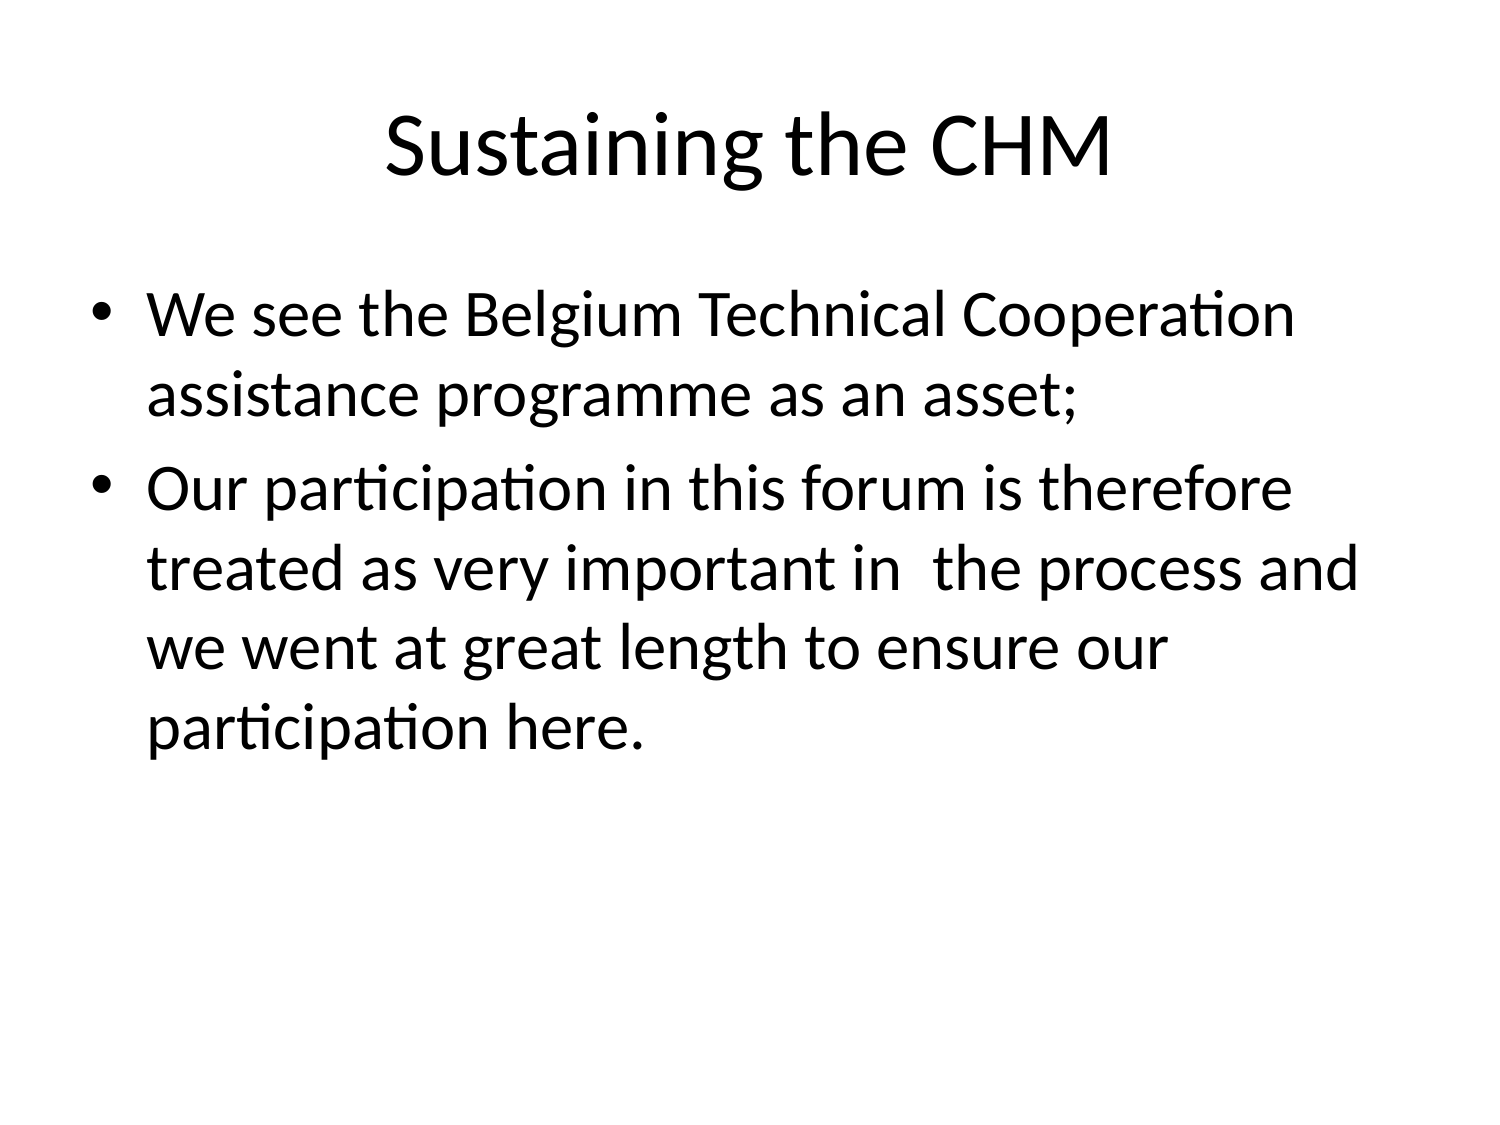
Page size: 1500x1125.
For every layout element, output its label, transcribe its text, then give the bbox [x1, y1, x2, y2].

title Sustaining the CHM [75, 45, 1425, 233]
list We see the Belgium Technical Cooperation assistance programme as an asset; Our participation in this forum is therefore treated as very important in the process and we went at great length to ensure our participation here. [75, 262, 1425, 1005]
